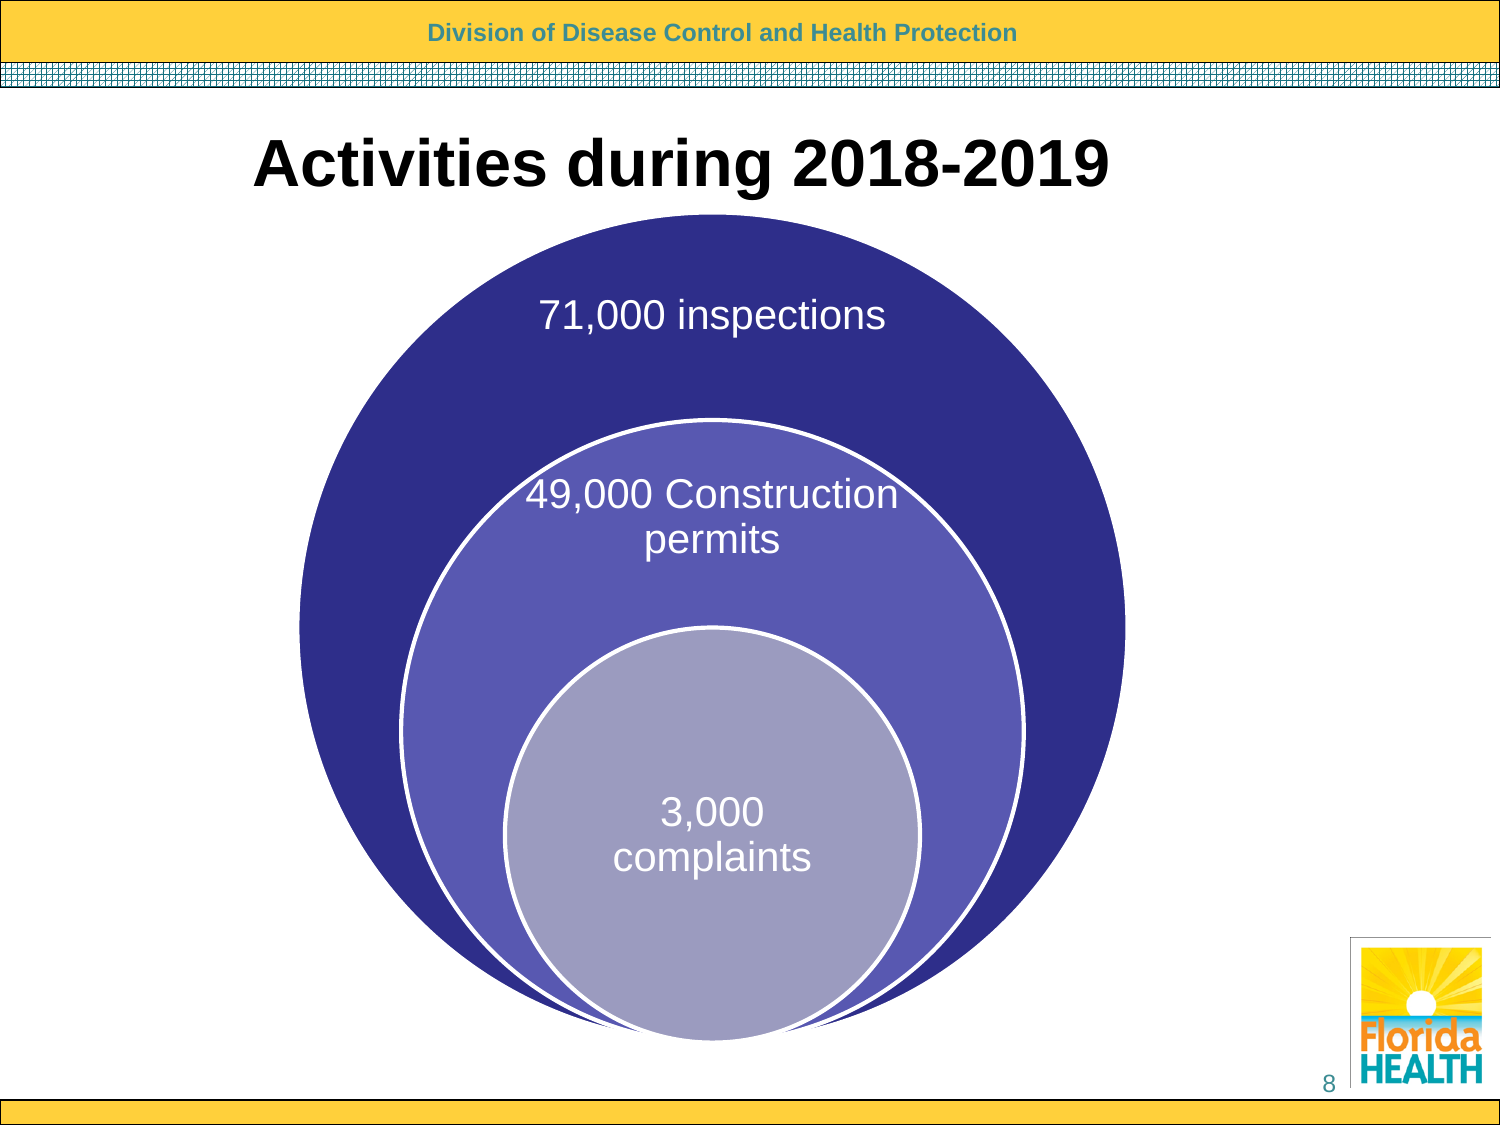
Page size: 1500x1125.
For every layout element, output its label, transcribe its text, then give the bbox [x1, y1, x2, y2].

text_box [12, 212, 1413, 1043]
picture [1350, 937, 1491, 1088]
text_box Activities during 2018-2019 [237, 112, 1188, 207]
